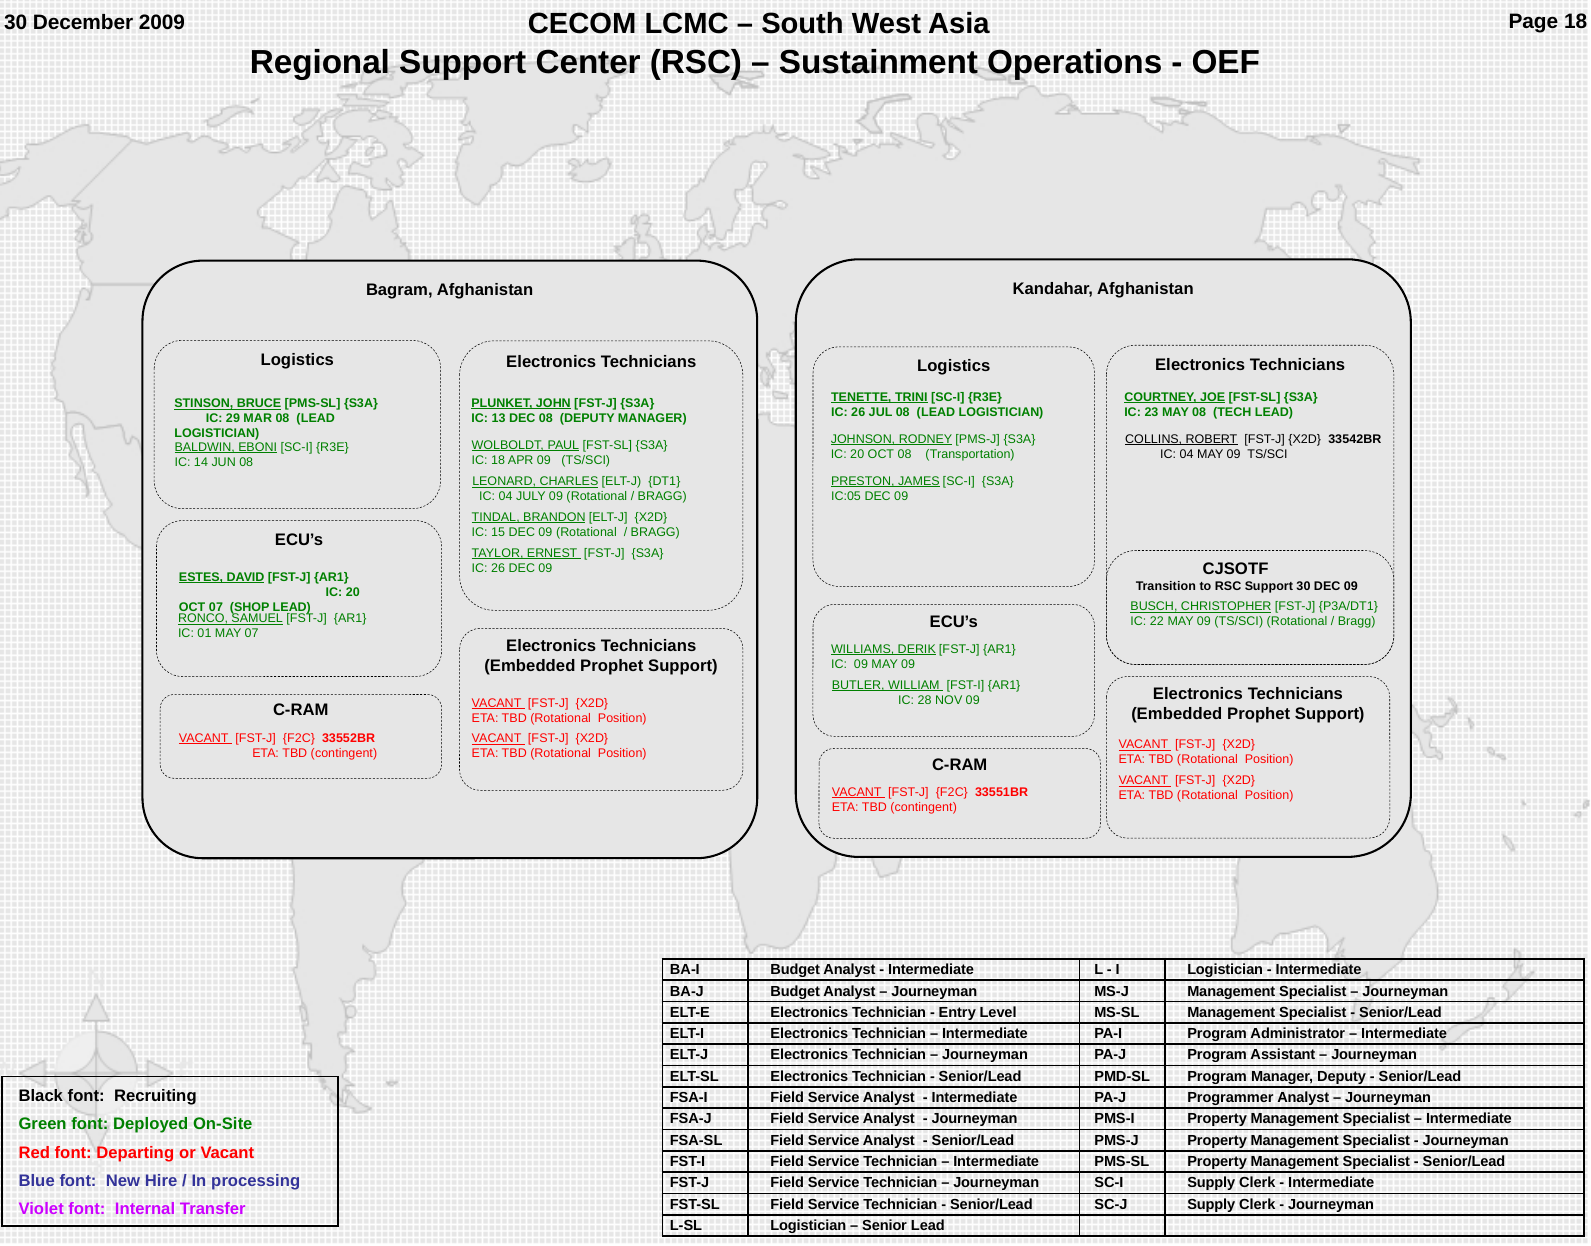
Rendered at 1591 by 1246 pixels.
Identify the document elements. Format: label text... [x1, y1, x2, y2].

text_box C-RAM [160, 694, 442, 779]
text_box WILLIAMS, DERIK [FST-J] {AR1} IC: 09 MAY 09 [830, 640, 1084, 671]
text_box JOHNSON, RODNEY [PMS-J] {S3A} IC: 20 OCT 08 (Transportation) [830, 430, 1090, 461]
text_box Logistics [154, 340, 441, 509]
picture [0, 0, 1591, 1245]
text_box C-RAM [818, 748, 1101, 839]
text_box ECU’s [156, 520, 442, 677]
text_box [1106, 551, 1394, 665]
text_box VACANT [FST-J] {X2D} ETA: TBD (Rotational Position) [471, 694, 743, 725]
text_box PLUNKET, JOHN [FST-J] {S3A} IC: 13 DEC 08 (DEPUTY MANAGER) [471, 394, 718, 425]
text_box VACANT [FST-J] {F2C} 33552BR ETA: TBD (contingent) [178, 729, 436, 760]
text_box TAYLOR, ERNEST [FST-J] {S3A} IC: 26 DEC 09 [471, 544, 743, 575]
text_box WOLBOLDT, PAUL [FST-SL] {S3A} IC: 18 APR 09 (TS/SCI) [471, 436, 727, 467]
text_box VACANT [FST-J] {X2D} ETA: TBD (Rotational Position) [471, 730, 743, 761]
text_box TENETTE, TRINI [SC-I] {R3E} IC: 26 JUL 08 (LEAD LOGISTICIAN) [830, 388, 1099, 419]
text_box PRESTON, JAMES [SC-I] {S3A} IC:05 DEC 09 [830, 472, 1090, 503]
text_box CJSOTF Transition to RSC Support 30 DEC 09 [1107, 550, 1373, 601]
text_box Logistics [812, 346, 1095, 587]
text_box Electronics Technicians (Embedded Prophet Support) [459, 628, 743, 791]
text_box LEONARD, CHARLES [ELT-J) {DT1} IC: 04 JULY 09 (Rotational / BRAGG) [471, 472, 733, 504]
text_box Electronics Technicians [1106, 345, 1394, 574]
text_box COLLINS, ROBERT [FST-J] {X2D} 33542BR IC: 04 MAY 09 TS/SCI [1124, 430, 1430, 462]
text_box Electronics Technicians (Embedded Prophet Support) [1106, 676, 1390, 839]
text_box Electronics Technicians [459, 340, 743, 611]
text_box BUTLER, WILLIAM [FST-I] {AR1} IC: 28 NOV 09 [830, 676, 1089, 708]
text_box COURTNEY, JOE [FST-SL] {S3A} IC: 23 MAY 08 (TECH LEAD) [1124, 388, 1384, 419]
text_box TINDAL, BRANDON [ELT-J] {X2D} IC: 15 DEC 09 (Rotational / BRAGG) [471, 508, 743, 539]
text_box ECU’s [812, 604, 1095, 737]
